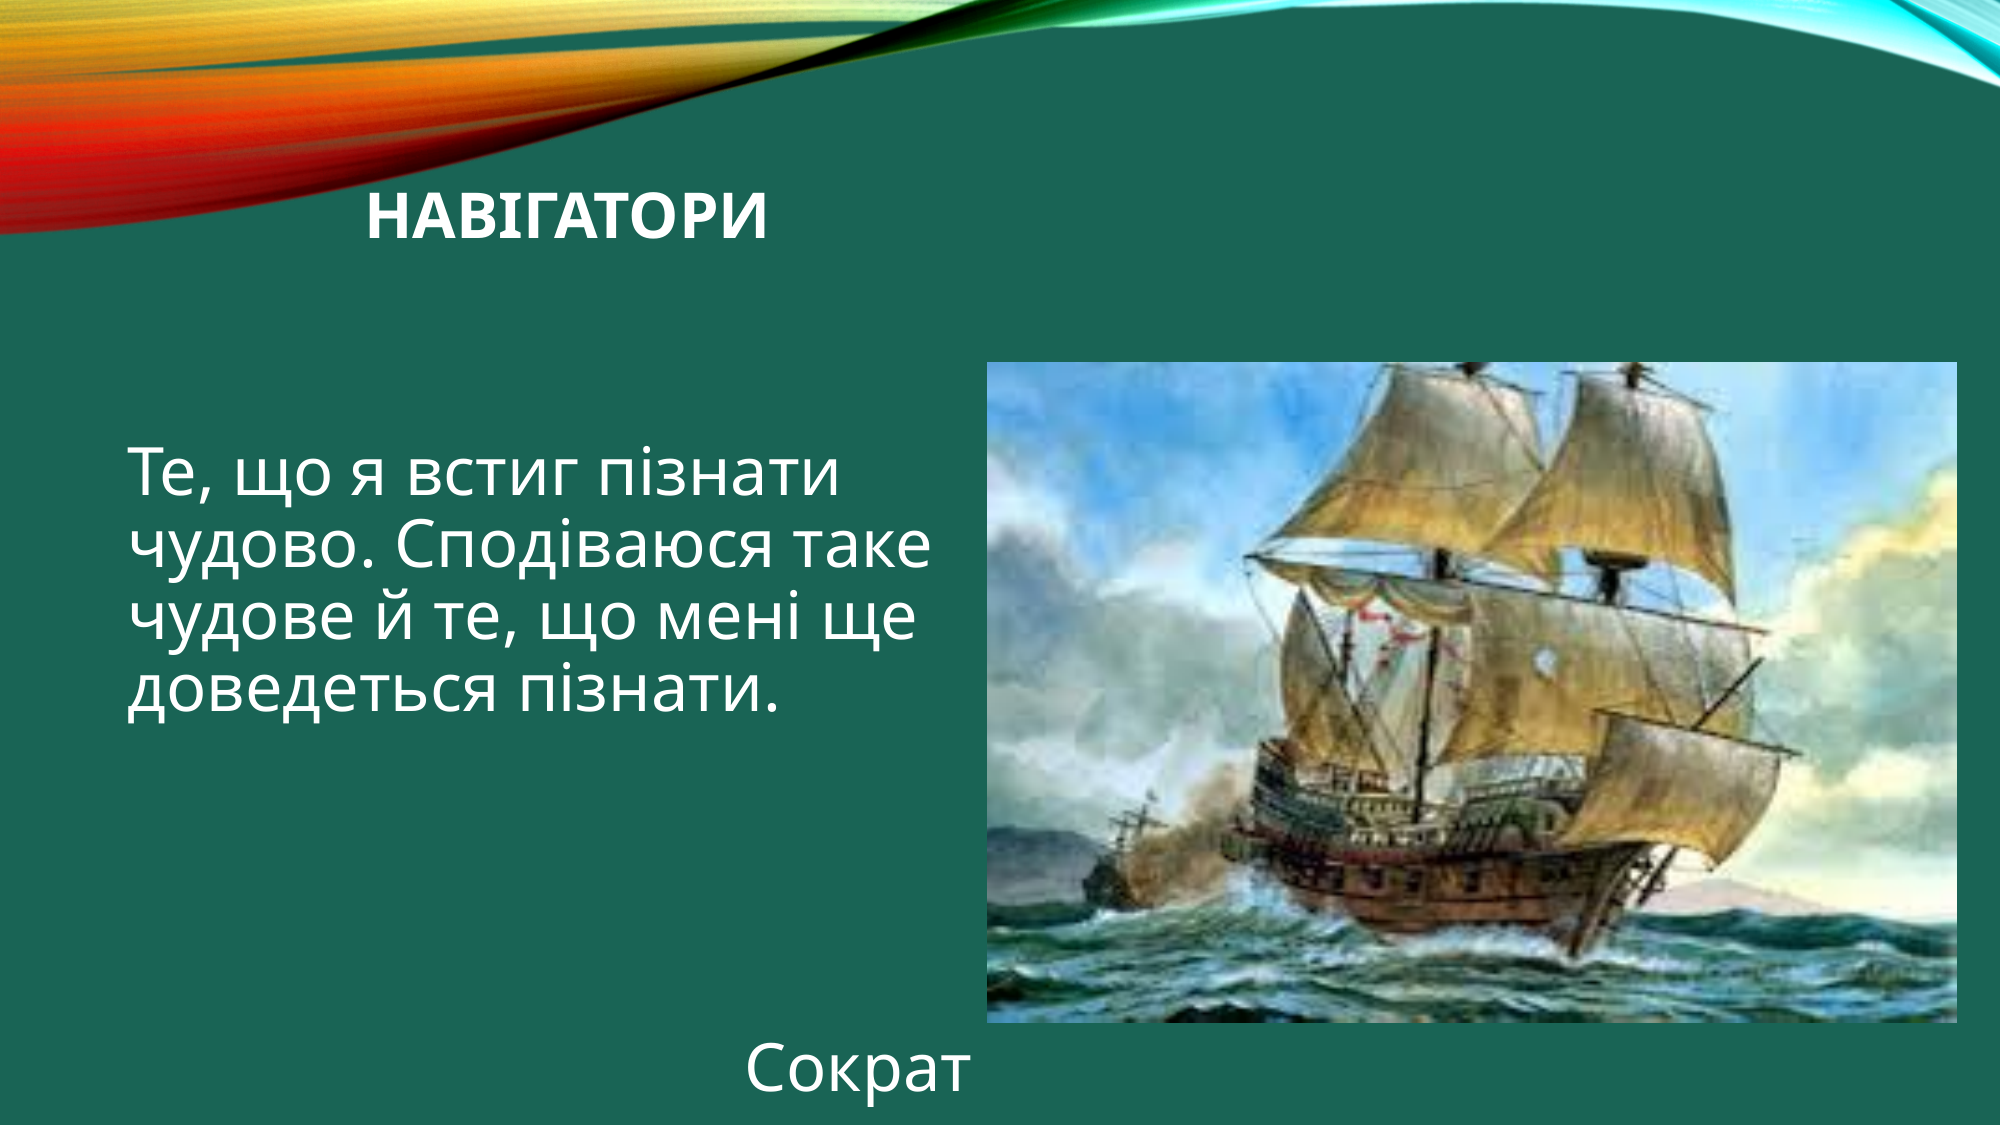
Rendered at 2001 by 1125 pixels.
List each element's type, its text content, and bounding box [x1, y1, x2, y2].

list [987, 361, 1957, 1023]
list Те, що я встиг пізнати чудово. Сподіваюся таке чудове й те, що мені ще доведеться пізнати. Сократ [112, 337, 988, 1062]
title Навігатори [286, 174, 1888, 338]
picture [0, 0, 2000, 237]
